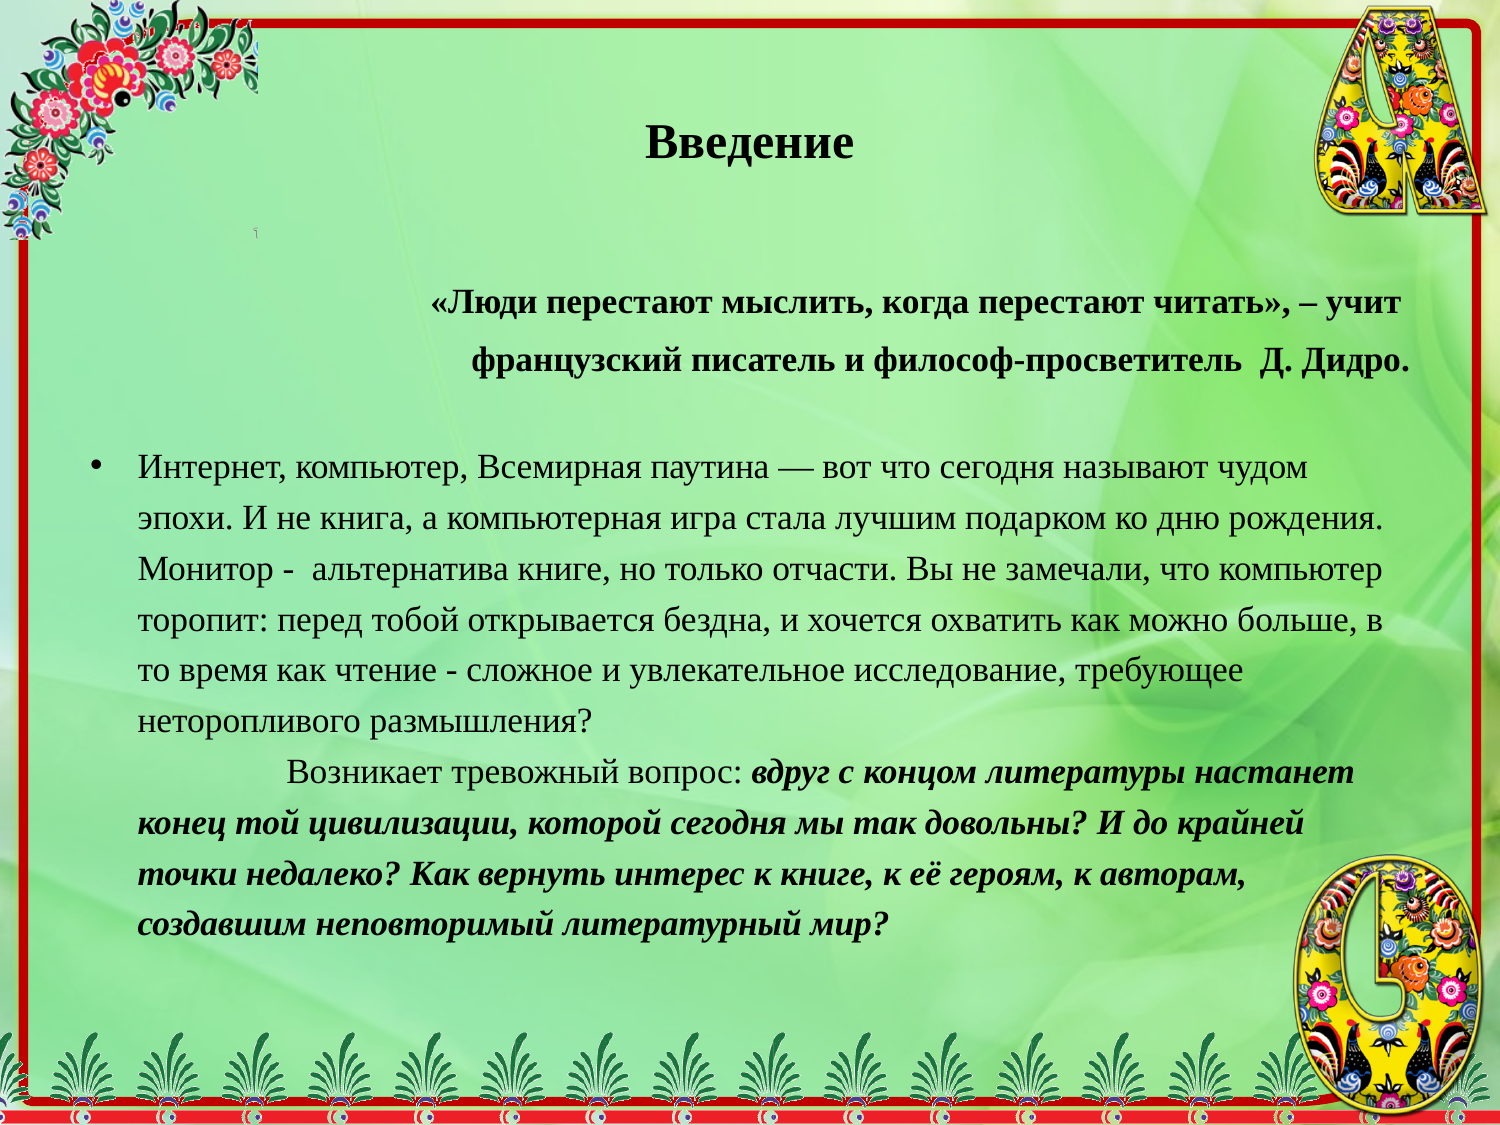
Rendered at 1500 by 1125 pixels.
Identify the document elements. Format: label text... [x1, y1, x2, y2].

picture [0, 0, 1500, 1125]
title Введение [75, 45, 1425, 233]
list «Люди перестают мыслить, когда перестают читать», – учит французский писатель и философ-просветитель Д. Дидро. Интернет, компьютер, Всемирная паутина — вот что сегодня называют чудом эпохи. И не книга, а компьютерная игра стала лучшим подарком ко дню рождения. Монитор - альтернатива книге, но только отчасти. Вы не замечали, что компьютер торопит: перед тобой открывается бездна, и хочется охватить как можно больше, в то время как чтение - сложное и увлекательное исследование, требующее неторопливого размышления? Возникает тревожный вопрос: вдруг с концом литературы настанет конец той цивилизации, которой сегодня мы так довольны? И до крайней точки недалеко? Как вернуть интерес к книге, к её героям, к авторам, создавшим неповторимый литературный мир? [75, 262, 1425, 1005]
